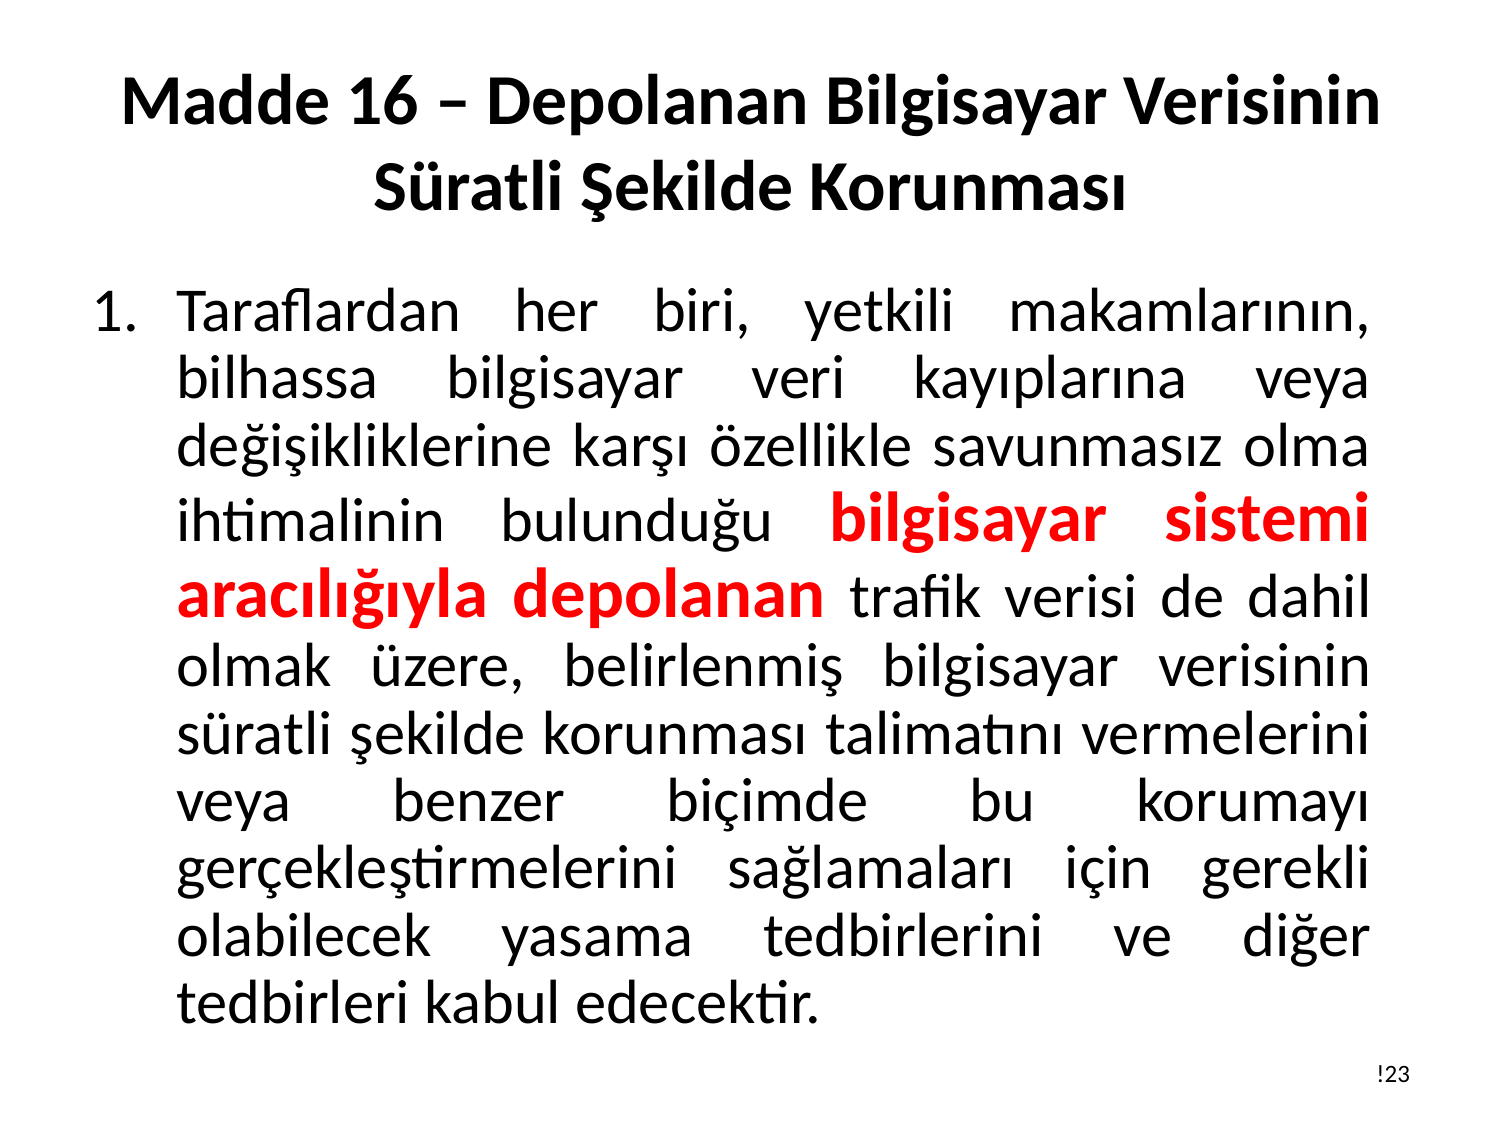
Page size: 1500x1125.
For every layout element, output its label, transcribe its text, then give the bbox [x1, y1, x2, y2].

slide_number !23 [1074, 1042, 1425, 1103]
title Madde 16 – Depolanan Bilgisayar Verisinin Süratli Şekilde Korunması [76, 44, 1426, 232]
list Taraflardan her biri, yetkili makamlarının, bilhassa bilgisayar veri kayıplarına veya değişikliklerine karşı özellikle savunmasız olma ihtimalinin bulunduğu bilgisayar sistemi aracılığıyla depolanan trafik verisi de dahil olmak üzere, belirlenmiş bilgisayar verisinin süratli şekilde korunması talimatını vermelerini veya benzer biçimde bu korumayı gerçekleştirmelerini sağlamaları için gerekli olabilecek yasama tedbirlerini ve diğer tedbirleri kabul edecektir. [76, 269, 1388, 1002]
